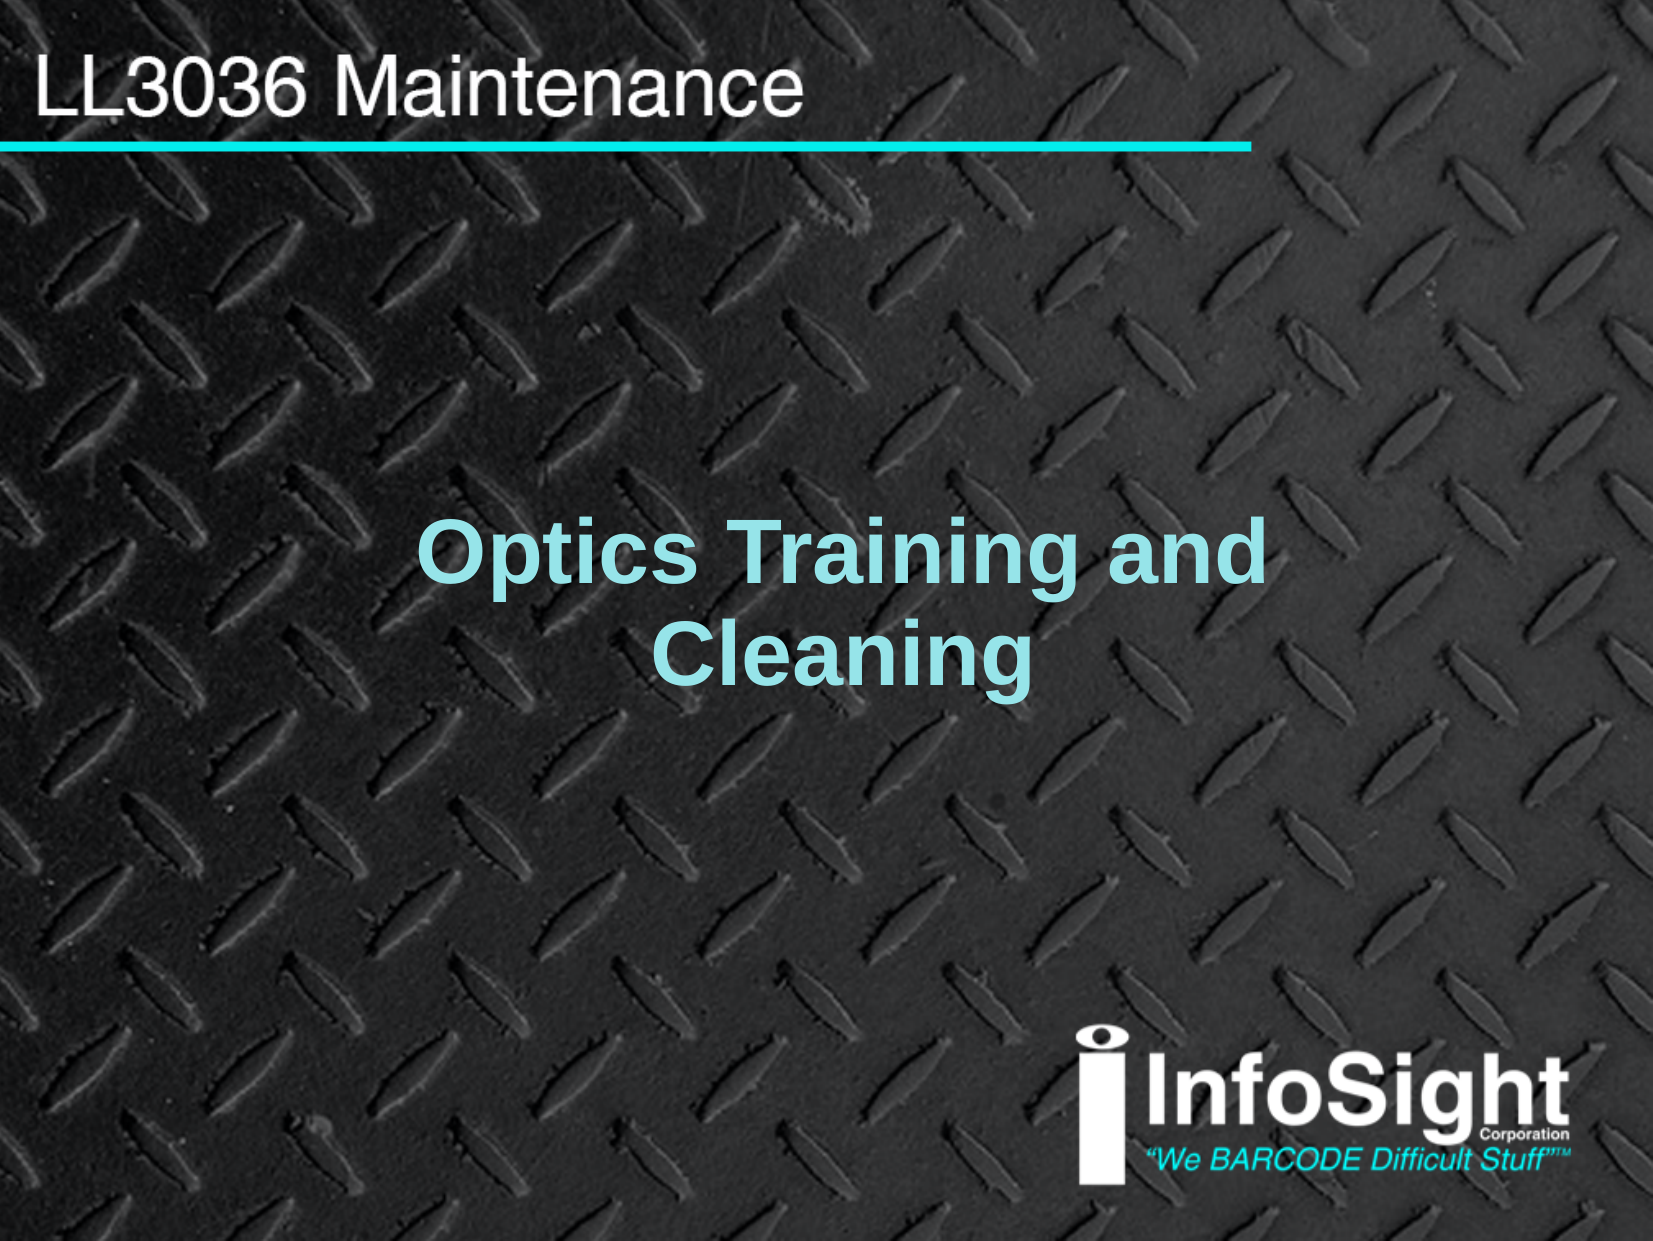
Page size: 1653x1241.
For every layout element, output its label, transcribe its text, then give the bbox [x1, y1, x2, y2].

text_box Optics Training and Cleaning [337, 490, 1350, 563]
picture [0, 0, 1653, 1241]
